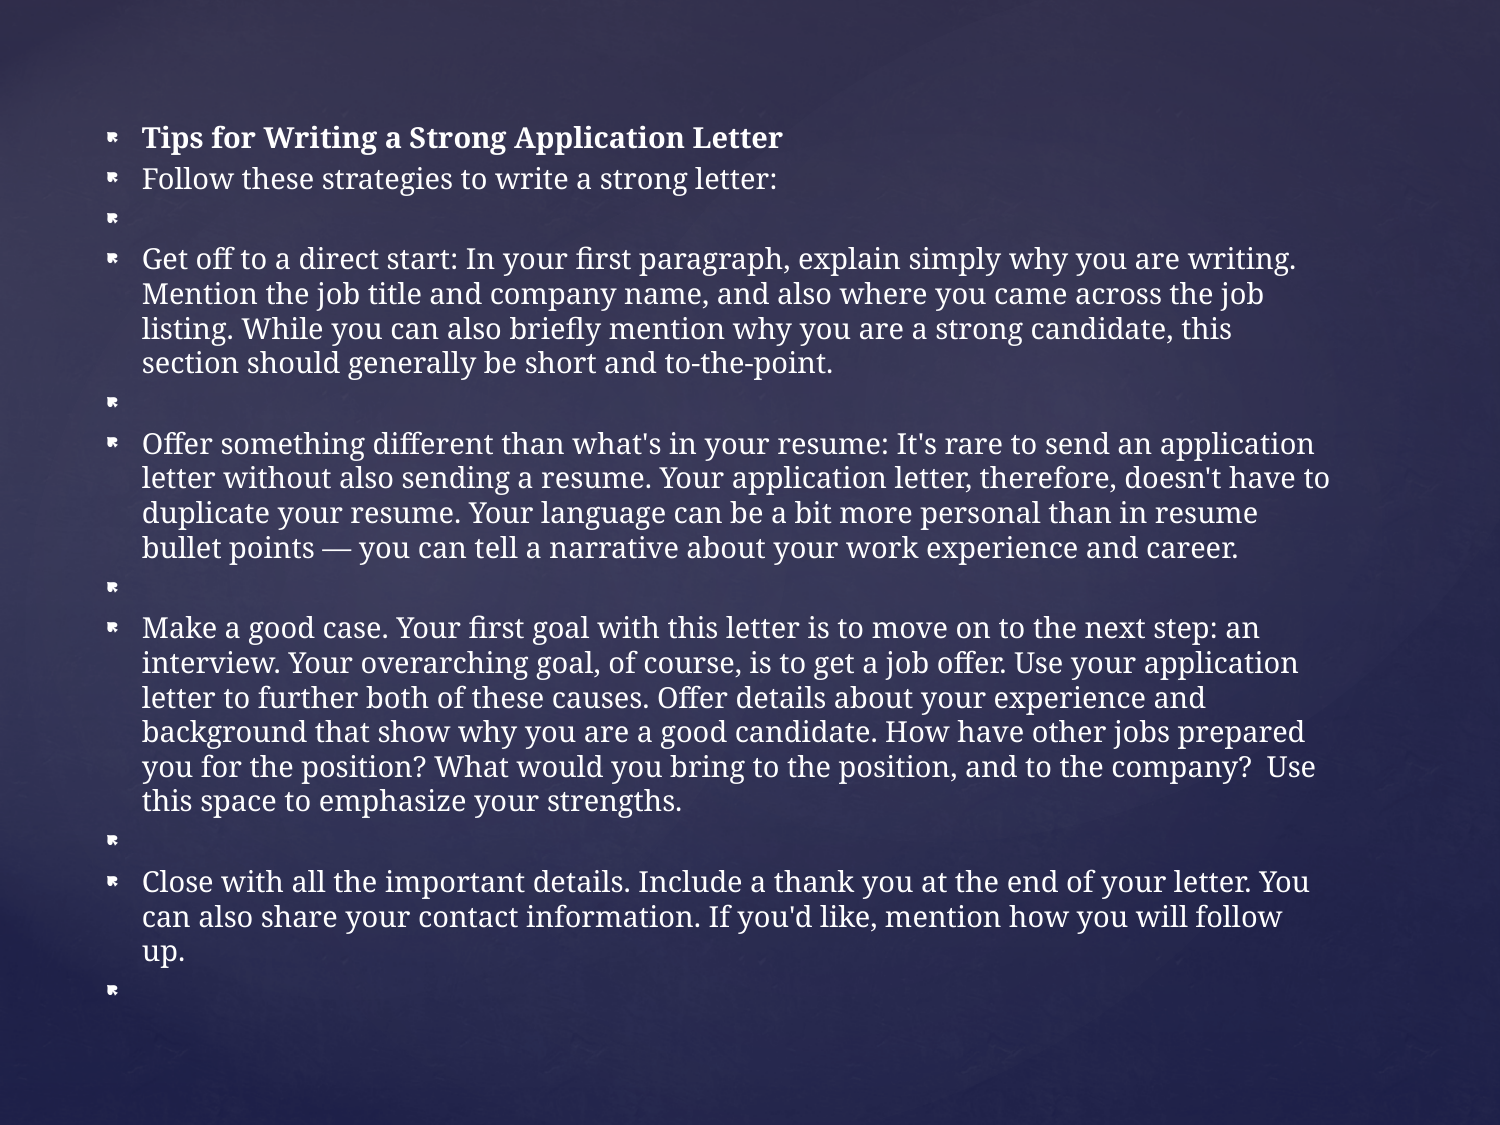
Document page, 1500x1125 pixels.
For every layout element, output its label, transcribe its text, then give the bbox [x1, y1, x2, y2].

list Tips for Writing a Strong Application Letter Follow these strategies to write a strong letter: Get off to a direct start: In your first paragraph, explain simply why you are writing. Mention the job title and company name, and also where you came across the job listing. While you can also briefly mention why you are a strong candidate, this section should generally be short and to-the-point. Offer something different than what's in your resume: It's rare to send an application letter without also sending a resume. Your application letter, therefore, doesn't have to duplicate your resume. Your language can be a bit more personal than in resume bullet points — you can tell a narrative about your work experience and career. Make a good case. Your first goal with this letter is to move on to the next step: an interview. Your overarching goal, of course, is to get a job offer. Use your application letter to further both of these causes. Offer details about your experience and background that show why you are a good candidate. How have other jobs prepared you for the position? What would you bring to the position, and to the company? Use this space to emphasize your strengths. Close with all the important details. Include a thank you at the end of your letter. You can also share your contact information. If you'd like, mention how you will follow up. [88, 112, 1350, 1024]
